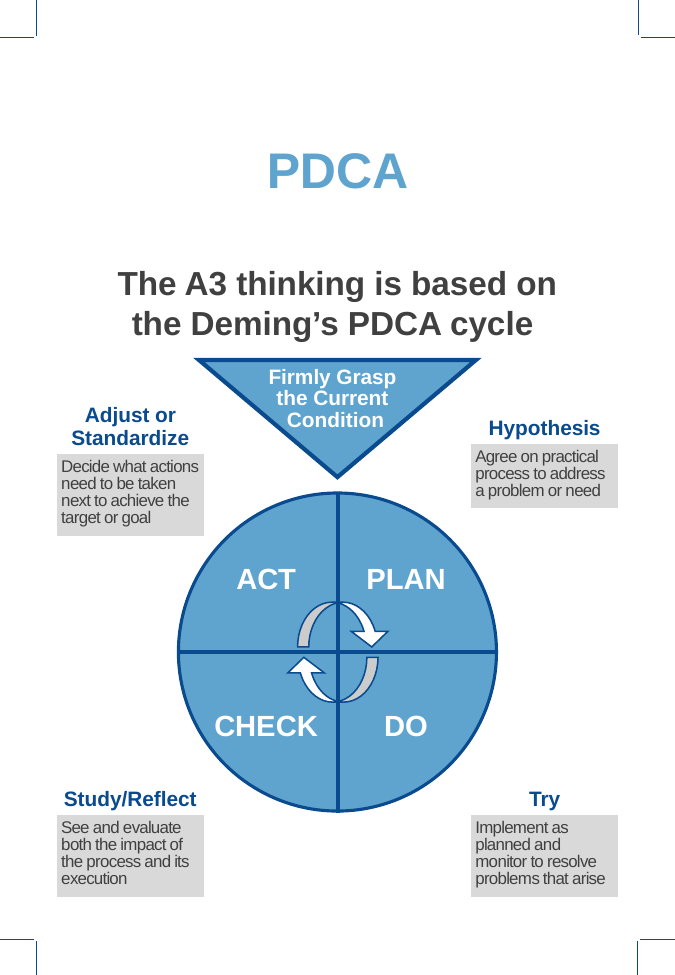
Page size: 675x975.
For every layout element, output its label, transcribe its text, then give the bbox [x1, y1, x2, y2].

table_header Hypothesis [476, 395, 618, 444]
table_cell Implement as planned and monitor to resolve problems that arise [471, 815, 618, 897]
list The A3 thinking is based on the Deming’s PDCA cycle [97, 262, 578, 346]
title PDCA [75, 149, 600, 198]
table_cell Agree on practical process to address a problem or need [471, 444, 618, 508]
table_header Study/Reflect [57, 766, 204, 815]
table_cell See and evaluate both the impact of the process and its execution [57, 815, 204, 897]
table_cell Decide what actions need to be taken next to achieve the target or goal [57, 454, 204, 536]
table_header Try [471, 766, 618, 815]
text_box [198, 360, 476, 478]
table_header Adjust or Standardize [57, 395, 198, 454]
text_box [177, 493, 498, 813]
